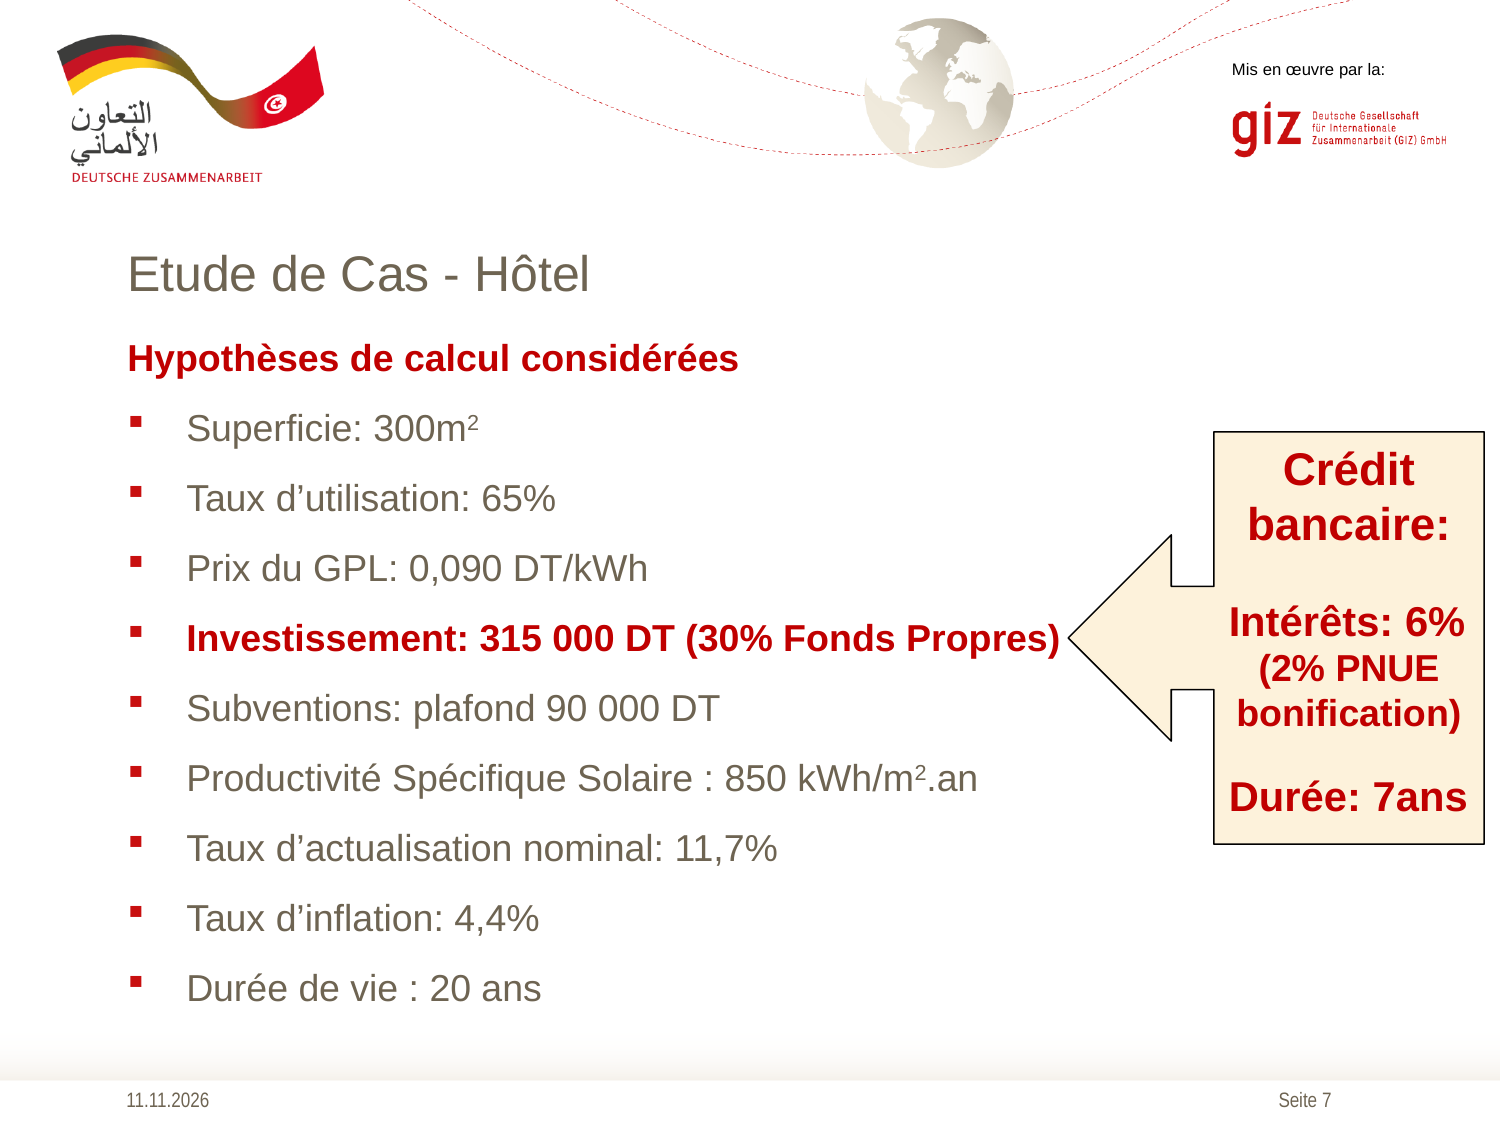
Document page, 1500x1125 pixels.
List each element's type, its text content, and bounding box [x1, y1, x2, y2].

title Etude de Cas - Hôtel [111, 233, 1389, 326]
text_box Mis en œuvre par la: [1217, 51, 1421, 87]
list Hypothèses de calcul considérées Superficie: 300m2 Taux d’utilisation: 65% Prix du GPL: 0,090 DT/kWh Investissement: 315 000 DT (30% Fonds Propres) Subventions: plafond 90 000 DT Productivité Spécifique Solaire : 850 kWh/m2.an Taux d’actualisation nominal: 11,7% Taux d’inflation: 4,4% Durée de vie : 20 ans [111, 326, 1389, 1065]
picture [0, 0, 1500, 184]
picture [0, 959, 1500, 1081]
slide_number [111, 1079, 325, 1121]
text_box Crédit bancaire: Intérêts: 6% (2% PNUE bonification) Durée: 7ans [1068, 431, 1485, 845]
